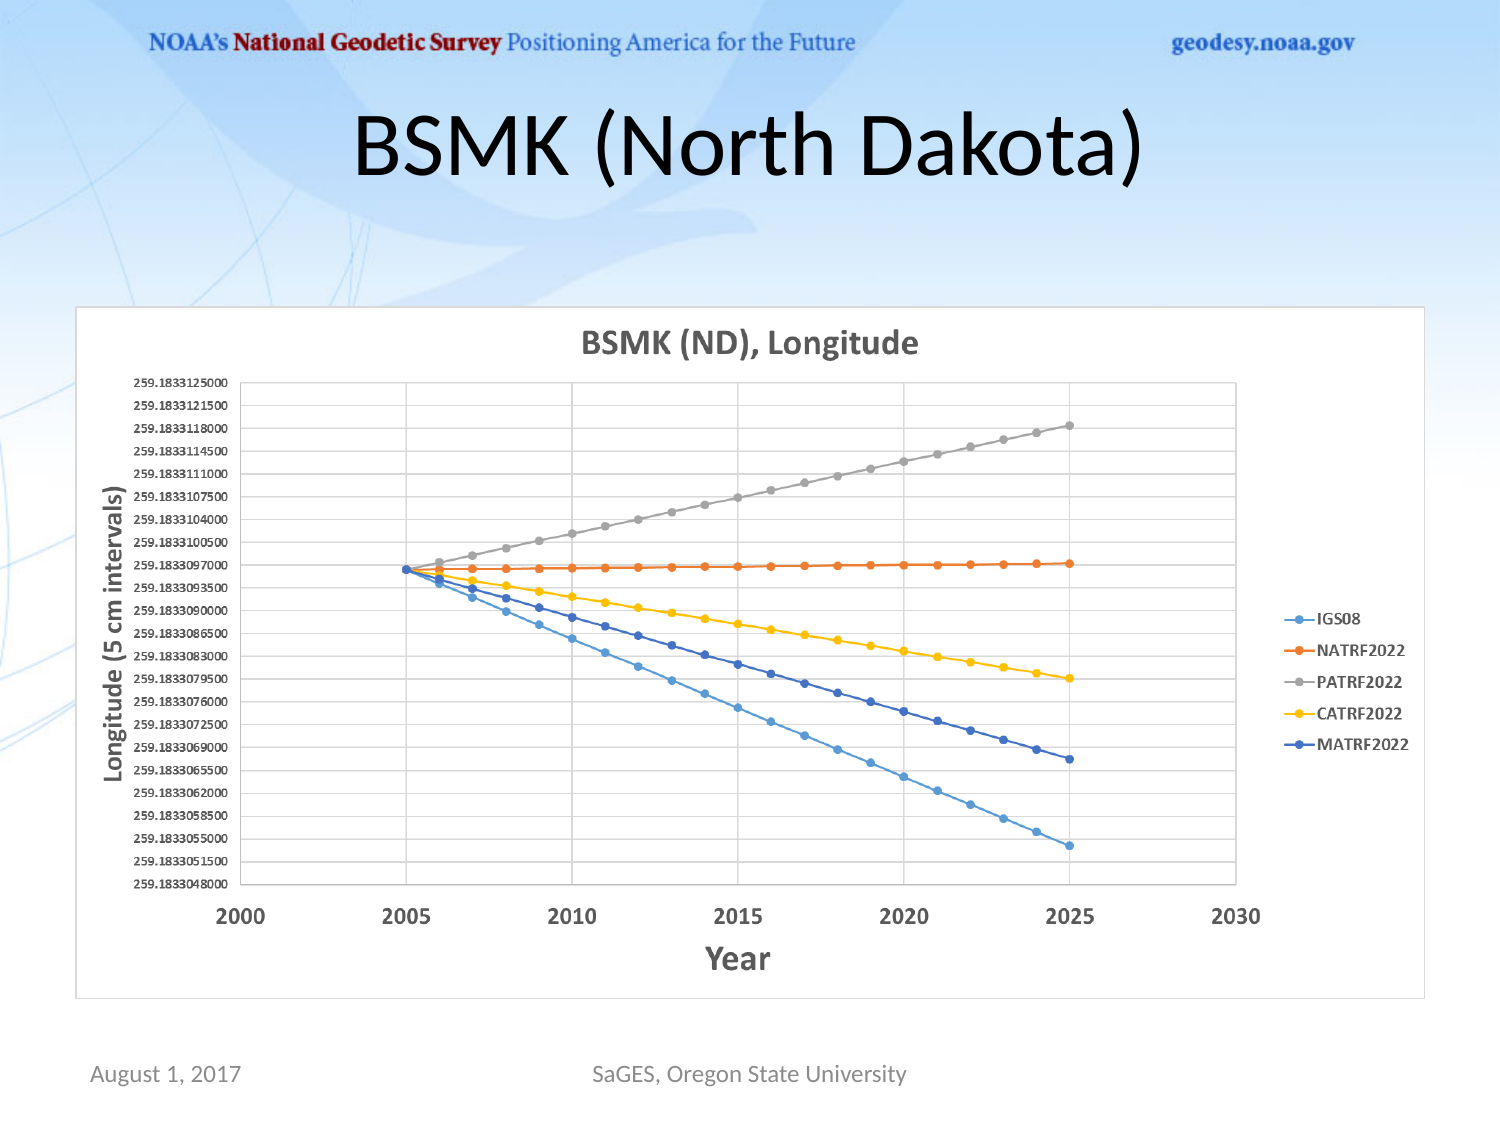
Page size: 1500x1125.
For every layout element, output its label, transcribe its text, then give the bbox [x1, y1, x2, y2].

title BSMK (North Dakota) [75, 45, 1425, 233]
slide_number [75, 1042, 425, 1103]
picture [0, 0, 1500, 1125]
footer SaGES, Oregon State University [512, 1042, 988, 1103]
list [74, 306, 1426, 999]
